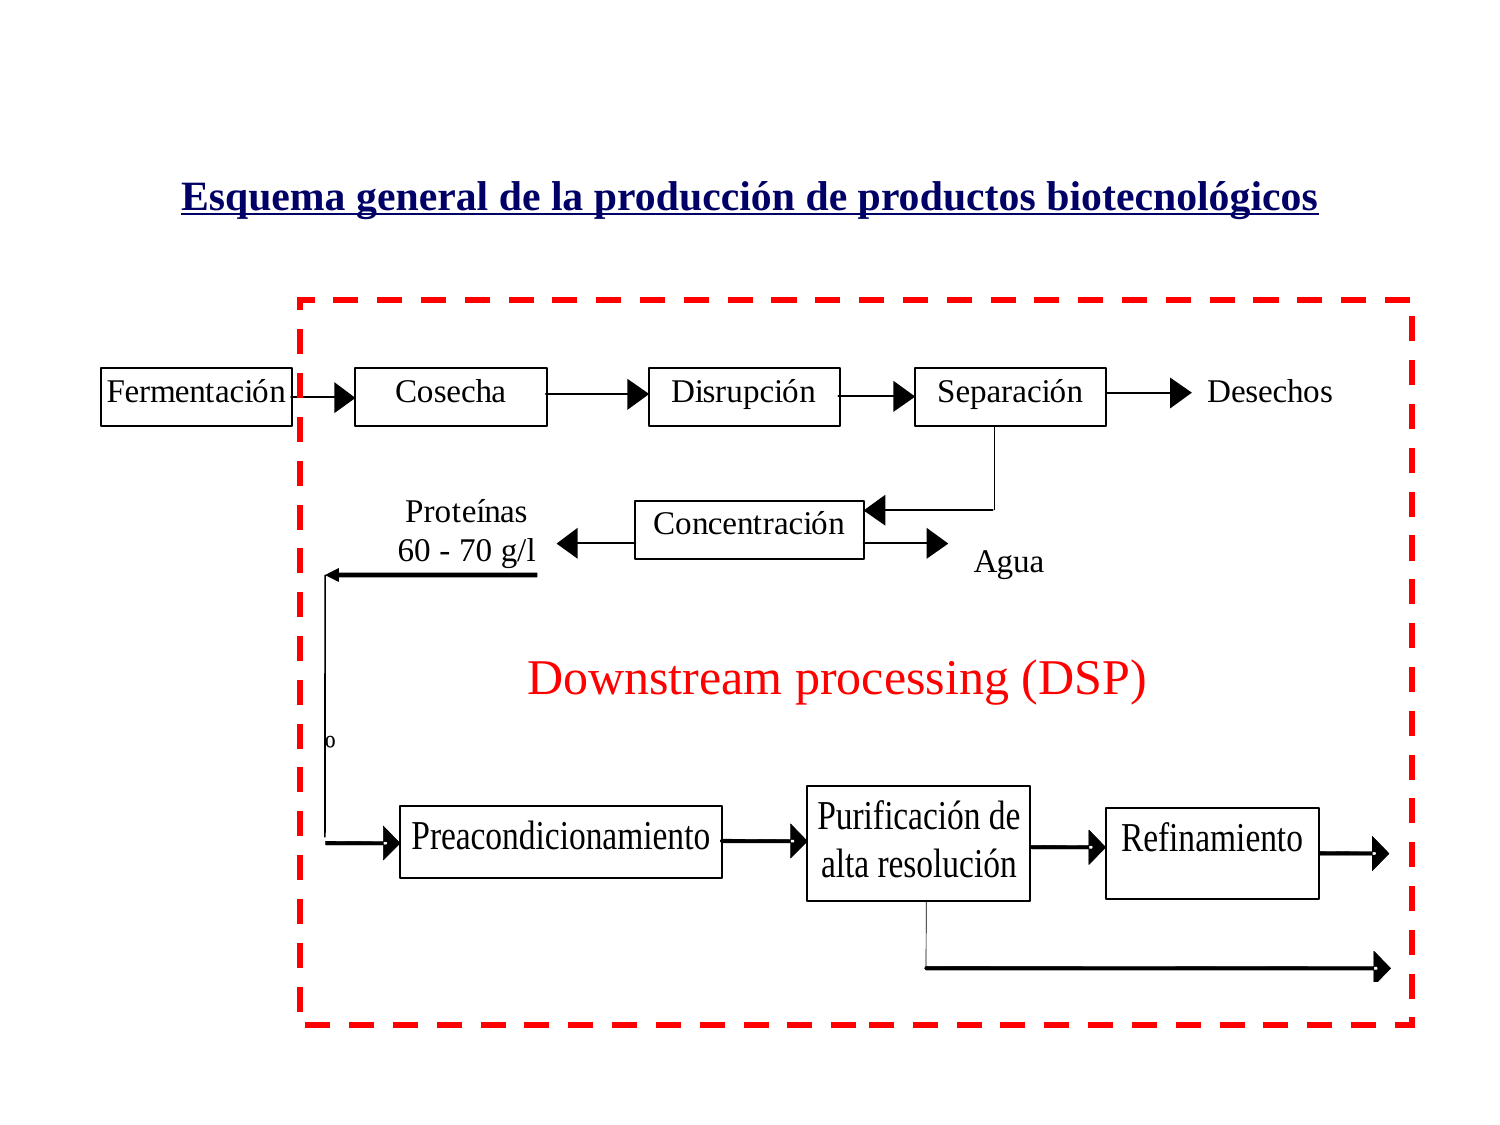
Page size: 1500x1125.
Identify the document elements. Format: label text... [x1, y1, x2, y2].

text_box Downstream processing (DSP) [512, 637, 1250, 713]
text_box [299, 299, 1413, 1025]
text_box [324, 724, 1394, 982]
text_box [99, 299, 1351, 607]
title Esquema general de la producción de productos biotecnológicos [112, 99, 1388, 288]
